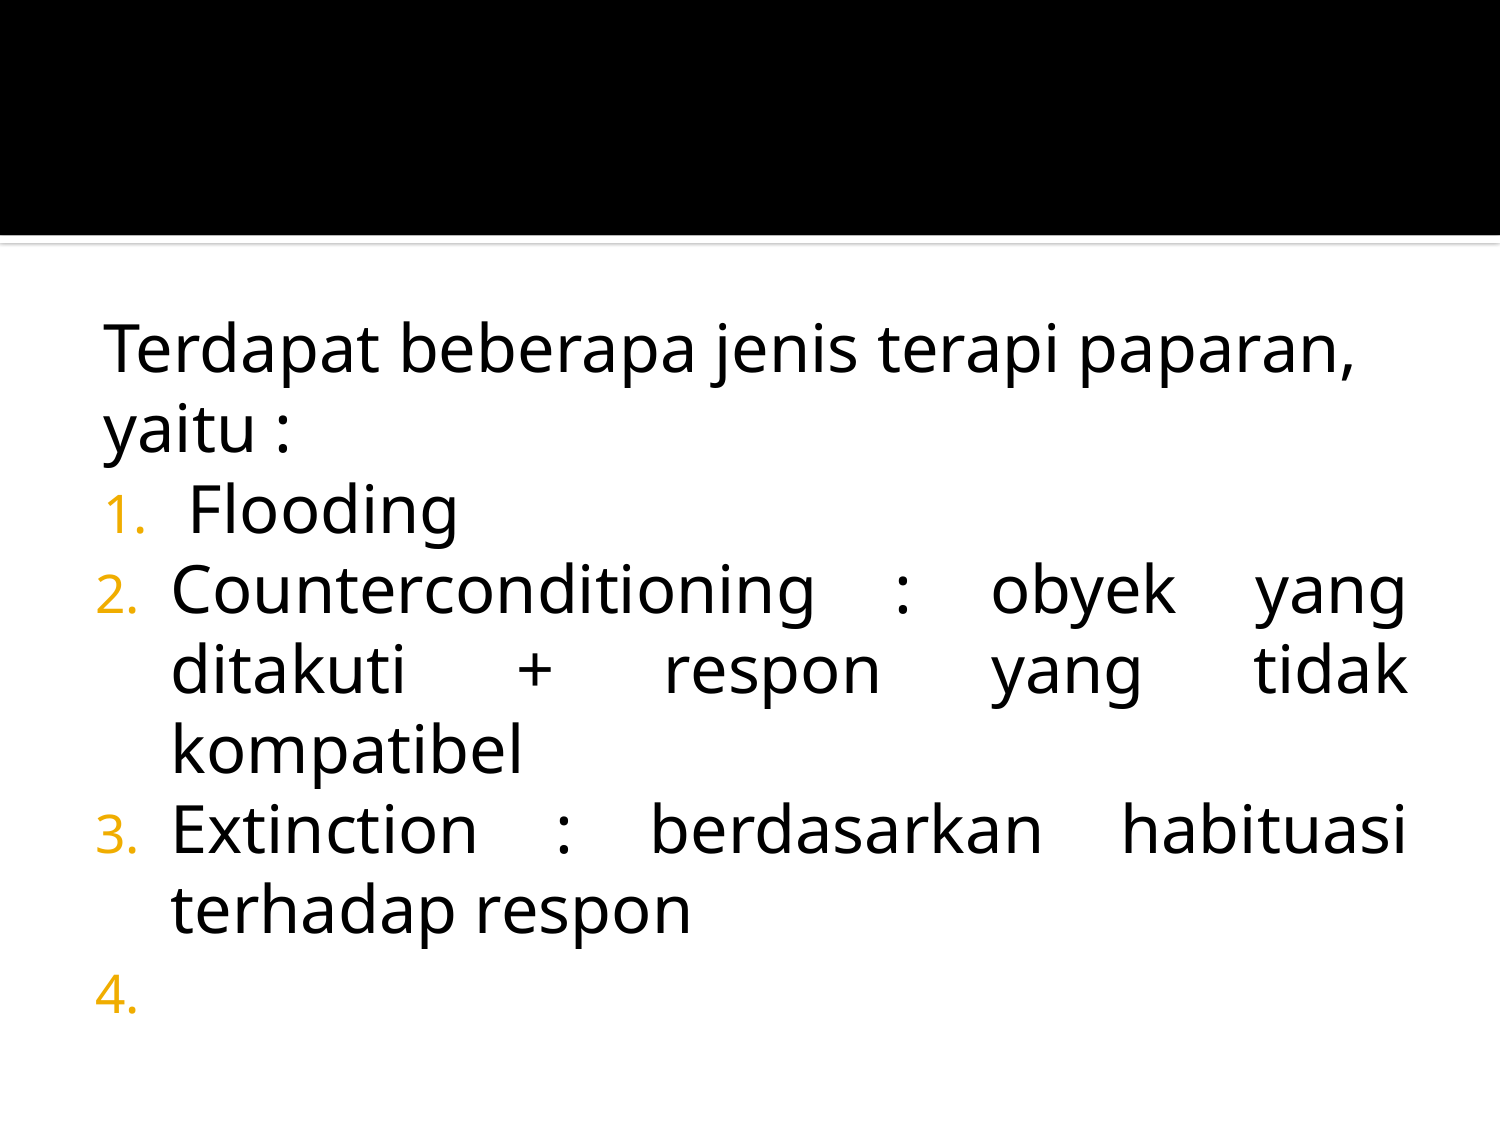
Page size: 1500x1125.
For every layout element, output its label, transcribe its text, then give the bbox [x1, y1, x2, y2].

list Terdapat beberapa jenis terapi paparan, yaitu : Flooding Counterconditioning : obyek yang ditakuti + respon yang tidak kompatibel Extinction : berdasarkan habituasi terhadap respon [75, 291, 1425, 1050]
